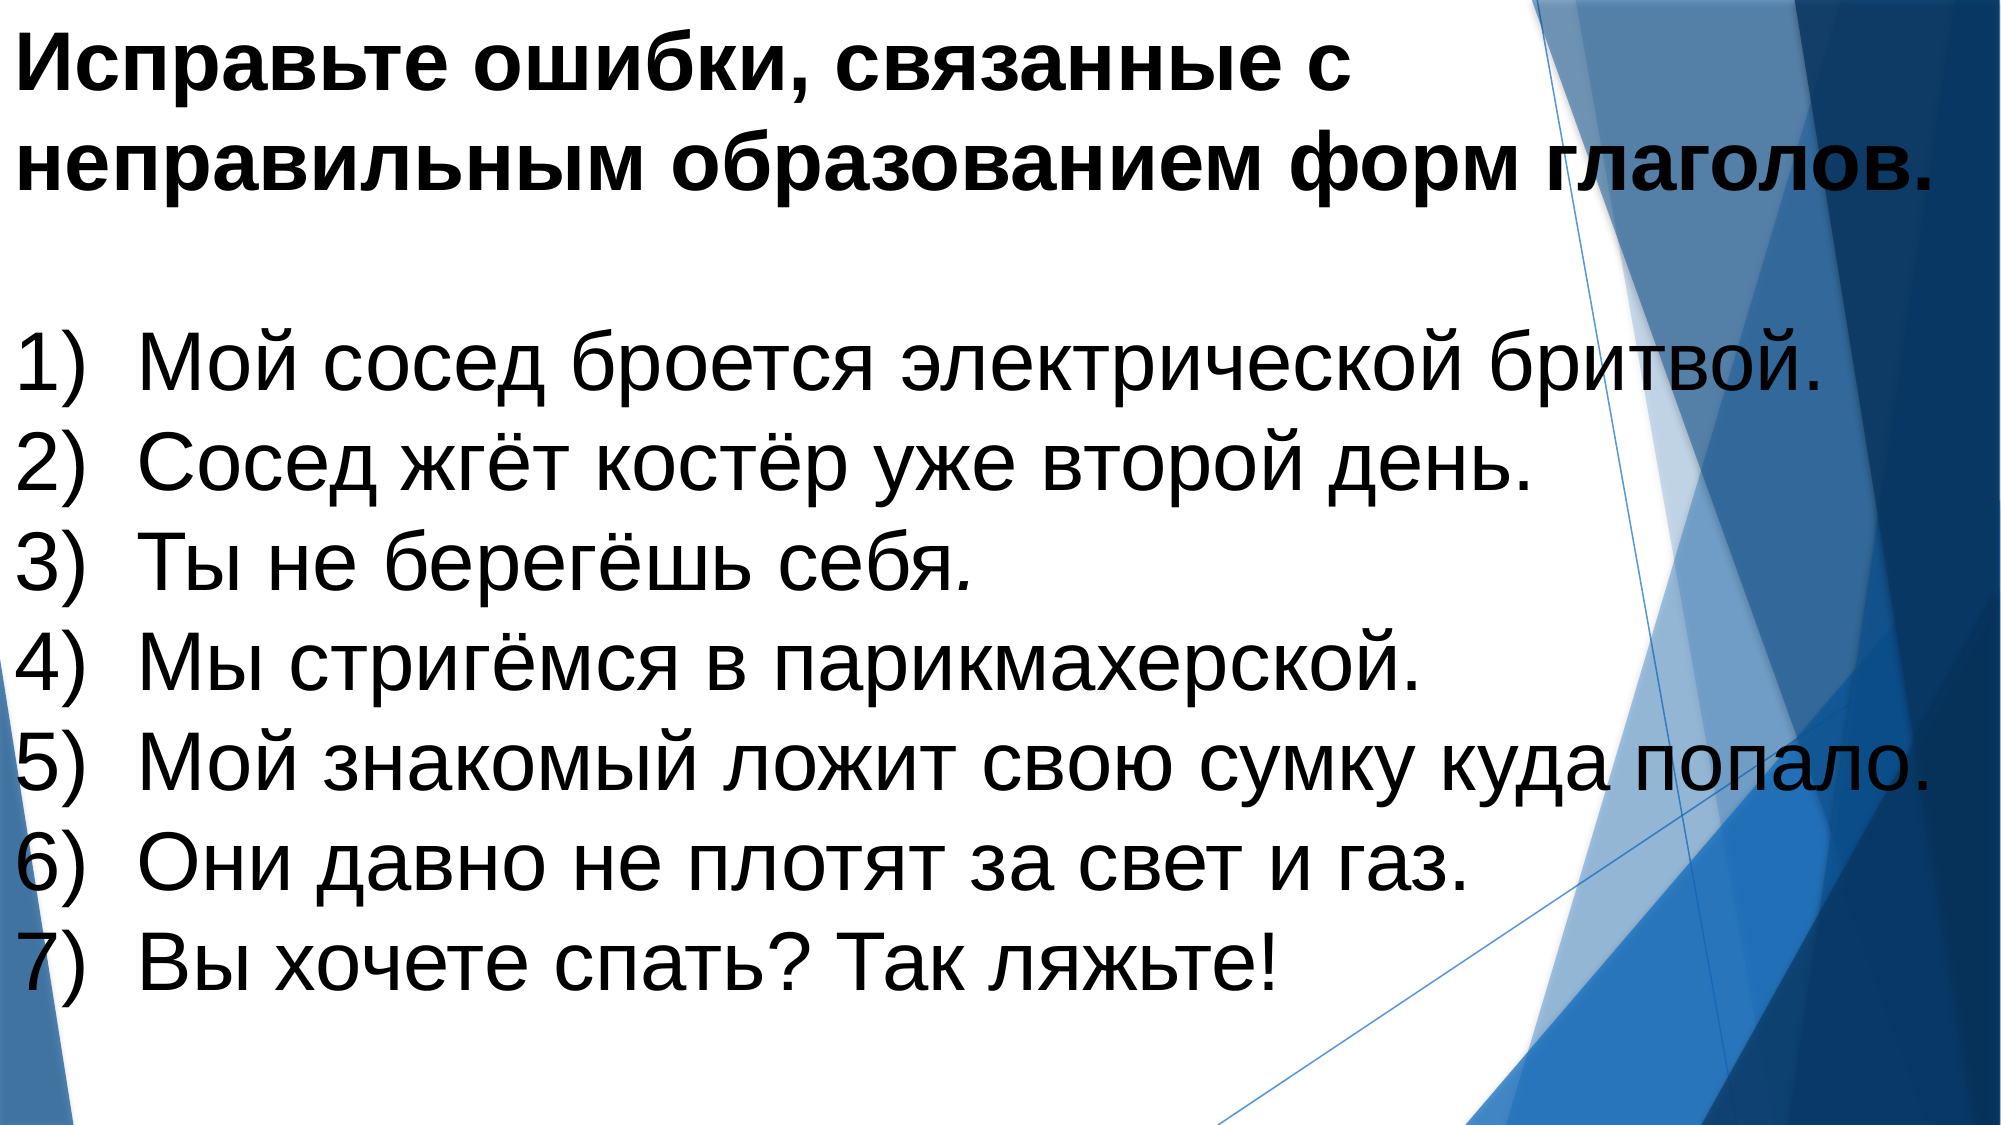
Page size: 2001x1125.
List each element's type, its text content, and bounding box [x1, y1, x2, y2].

text_box Исправьте ошибки, связанные с неправильным образованием форм глаголов. Мой сосед броется электрической бритвой. Сосед жгёт костёр уже второй день. Ты не берегёшь себя. Мы стригёмся в парикмахерской. Мой знакомый ложит свою сумку куда попало. Они давно не плотят за свет и газ. Вы хочете спать? Так ляжьте! [0, 0, 2000, 1015]
